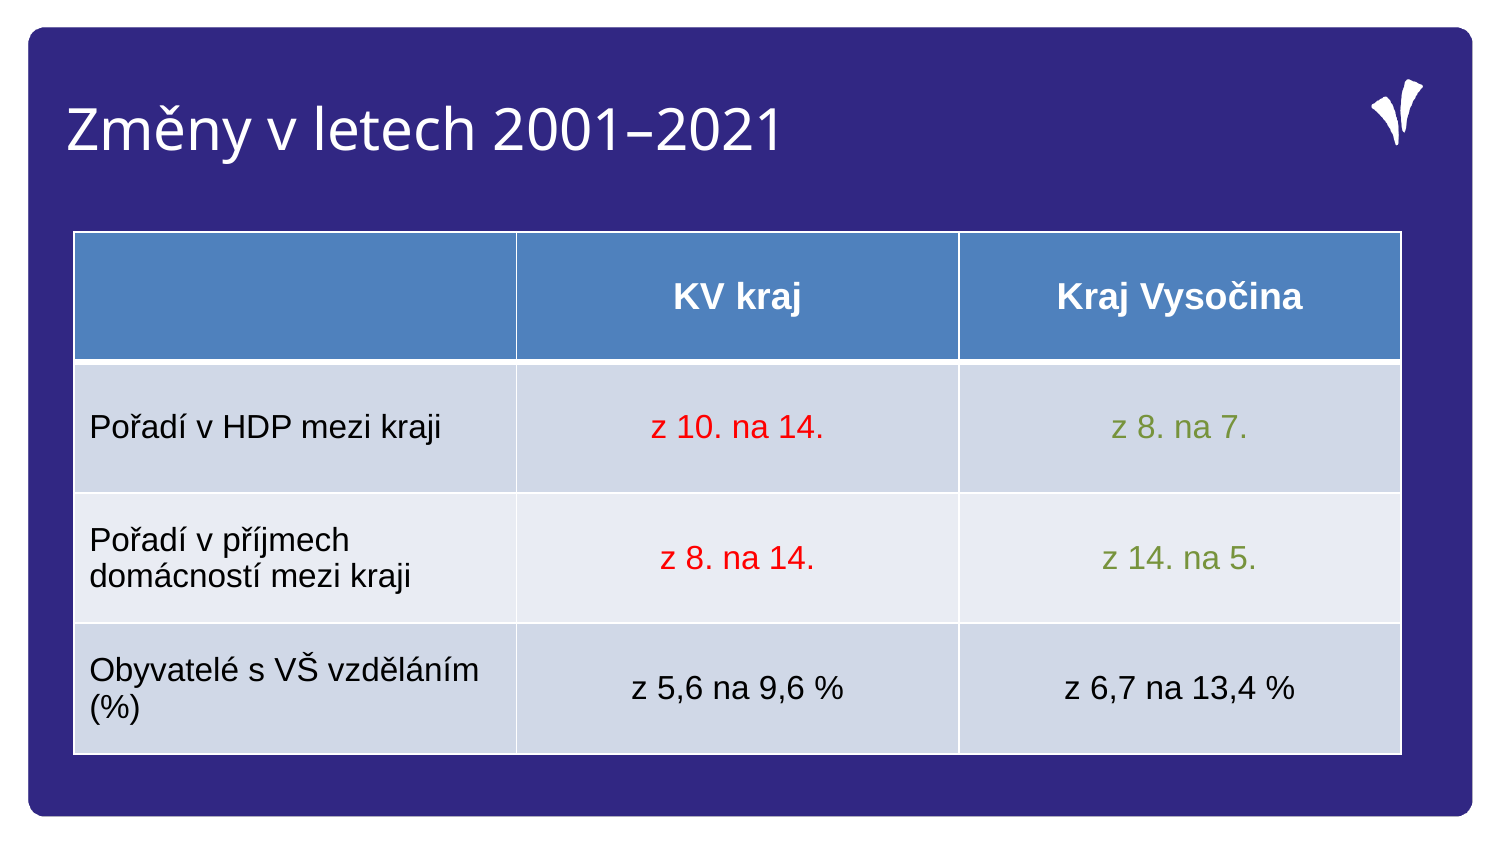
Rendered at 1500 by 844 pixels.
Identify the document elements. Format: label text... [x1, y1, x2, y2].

table_header Kraj Vysočina [960, 233, 1400, 359]
table_cell z 14. na 5. [960, 494, 1400, 622]
text_box Změny v letech 2001–2021 [51, 72, 1061, 232]
picture [0, 0, 1500, 844]
table_cell z 10. na 14. [517, 365, 958, 492]
table_header [75, 233, 516, 359]
table_cell z 8. na 7. [960, 365, 1400, 492]
table_cell Pořadí v HDP mezi kraji [75, 365, 516, 492]
table_cell Pořadí v příjmech domácností mezi kraji [75, 494, 516, 622]
table_header KV kraj [517, 233, 958, 359]
table_cell z 6,7 na 13,4 % [960, 624, 1400, 753]
table_cell Obyvatelé s VŠ vzděláním (%) [75, 624, 516, 753]
table_cell z 8. na 14. [517, 494, 958, 622]
table_cell z 5,6 na 9,6 % [517, 624, 958, 753]
